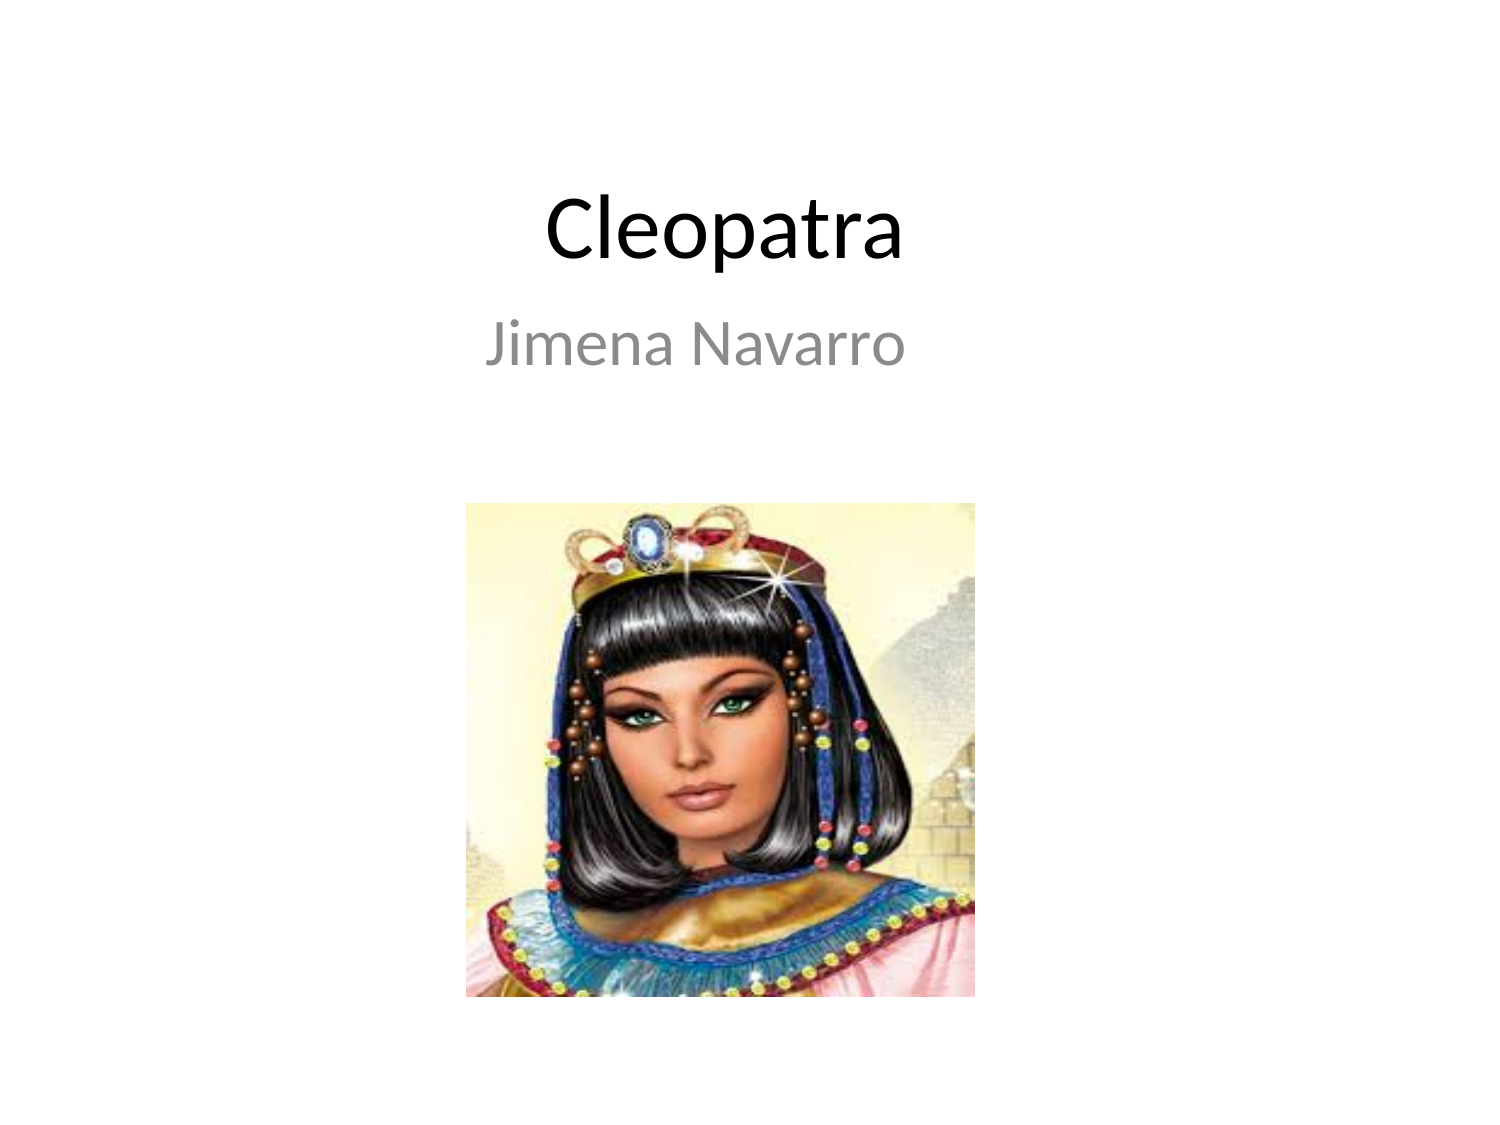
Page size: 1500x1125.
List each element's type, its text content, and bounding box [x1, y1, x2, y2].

picture [466, 503, 975, 997]
title Cleopatra [88, 101, 1364, 343]
subtitle Jimena Navarro [171, 290, 1222, 579]
